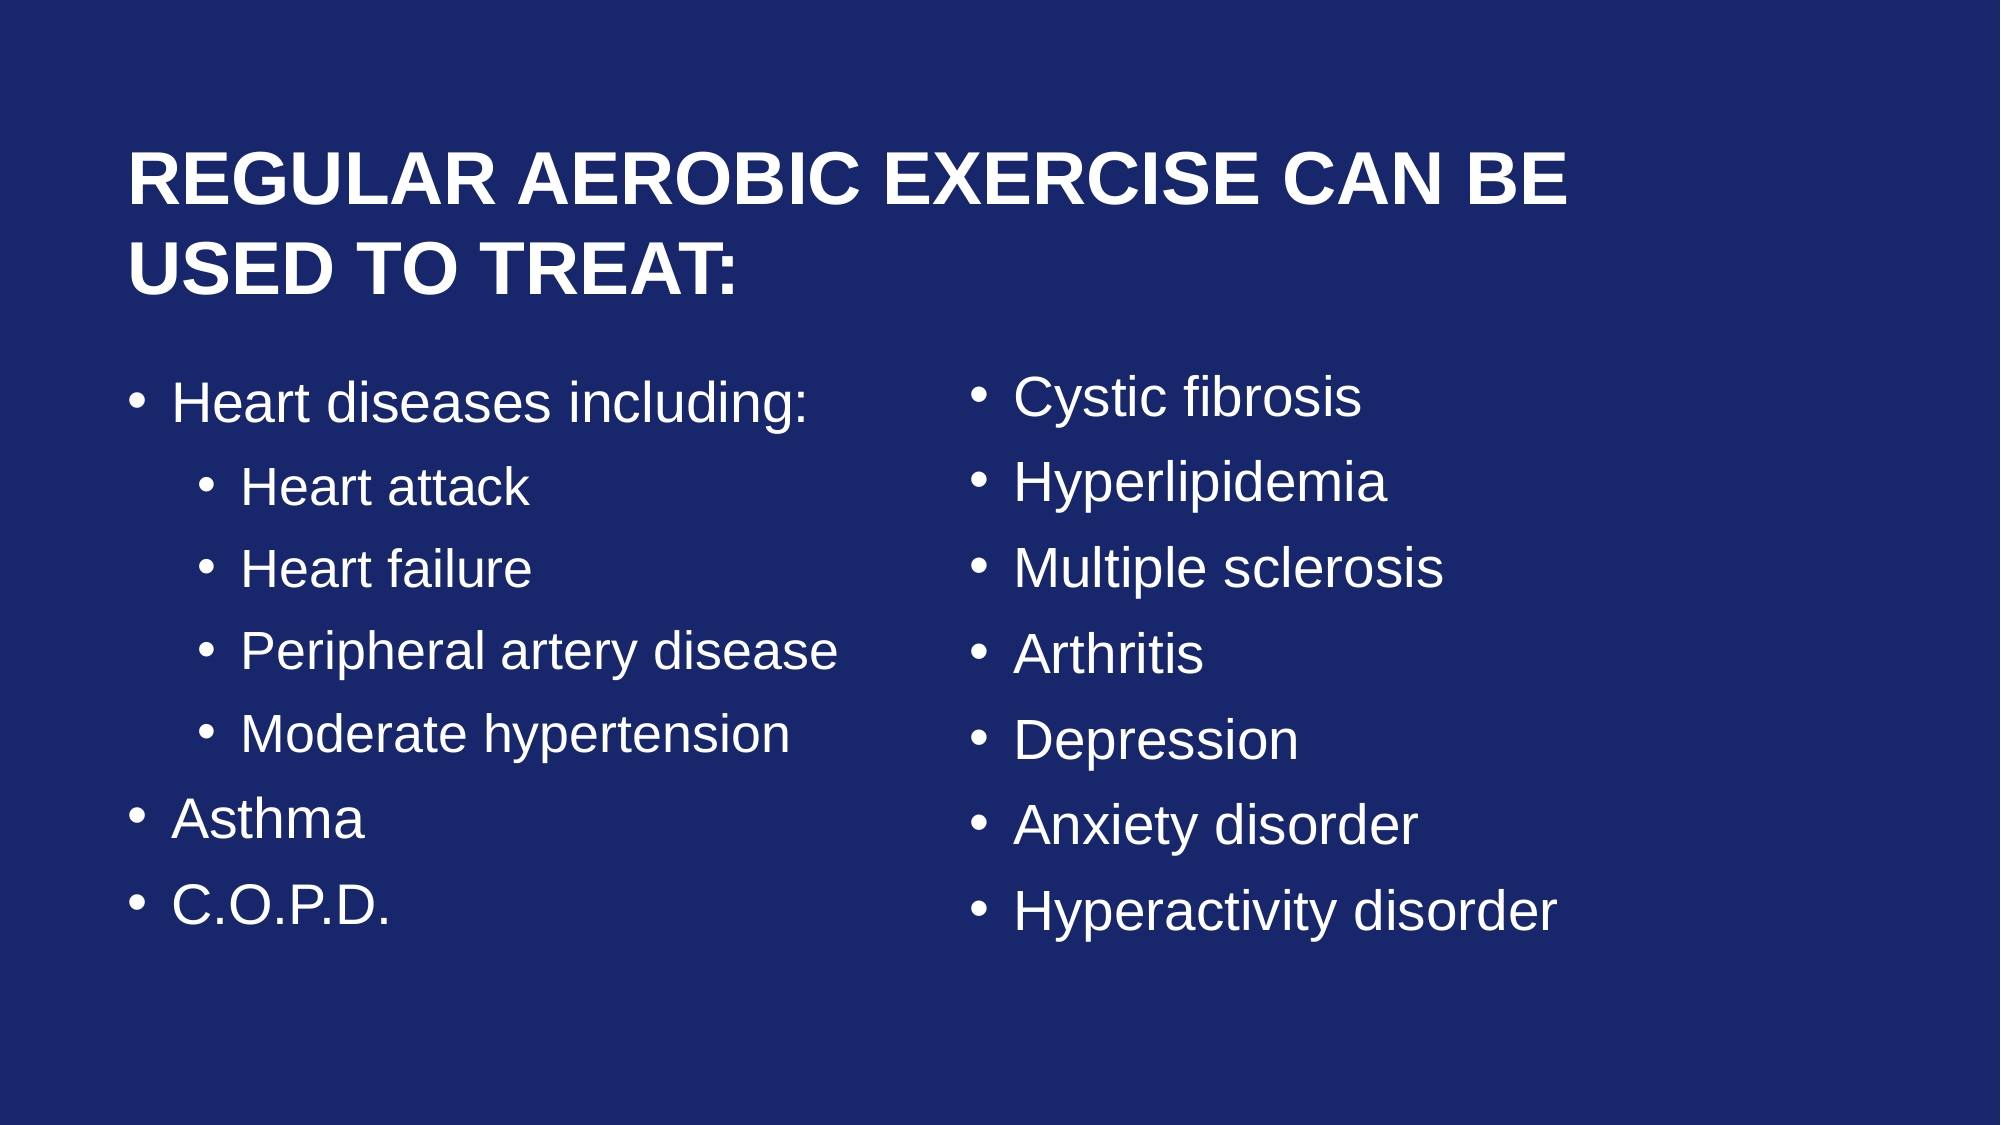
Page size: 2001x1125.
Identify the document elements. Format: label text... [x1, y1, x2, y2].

list Cystic fibrosis Hyperlipidemia Multiple sclerosis Arthritis Depression Anxiety disorder Hyperactivity disorder [955, 351, 1775, 950]
list Heart diseases including: Heart attack Heart failure Peripheral artery disease Moderate hypertension Asthma C.O.P.D. [112, 351, 932, 950]
title Regular aerobic exercise can be used to treat: [112, 99, 1775, 339]
